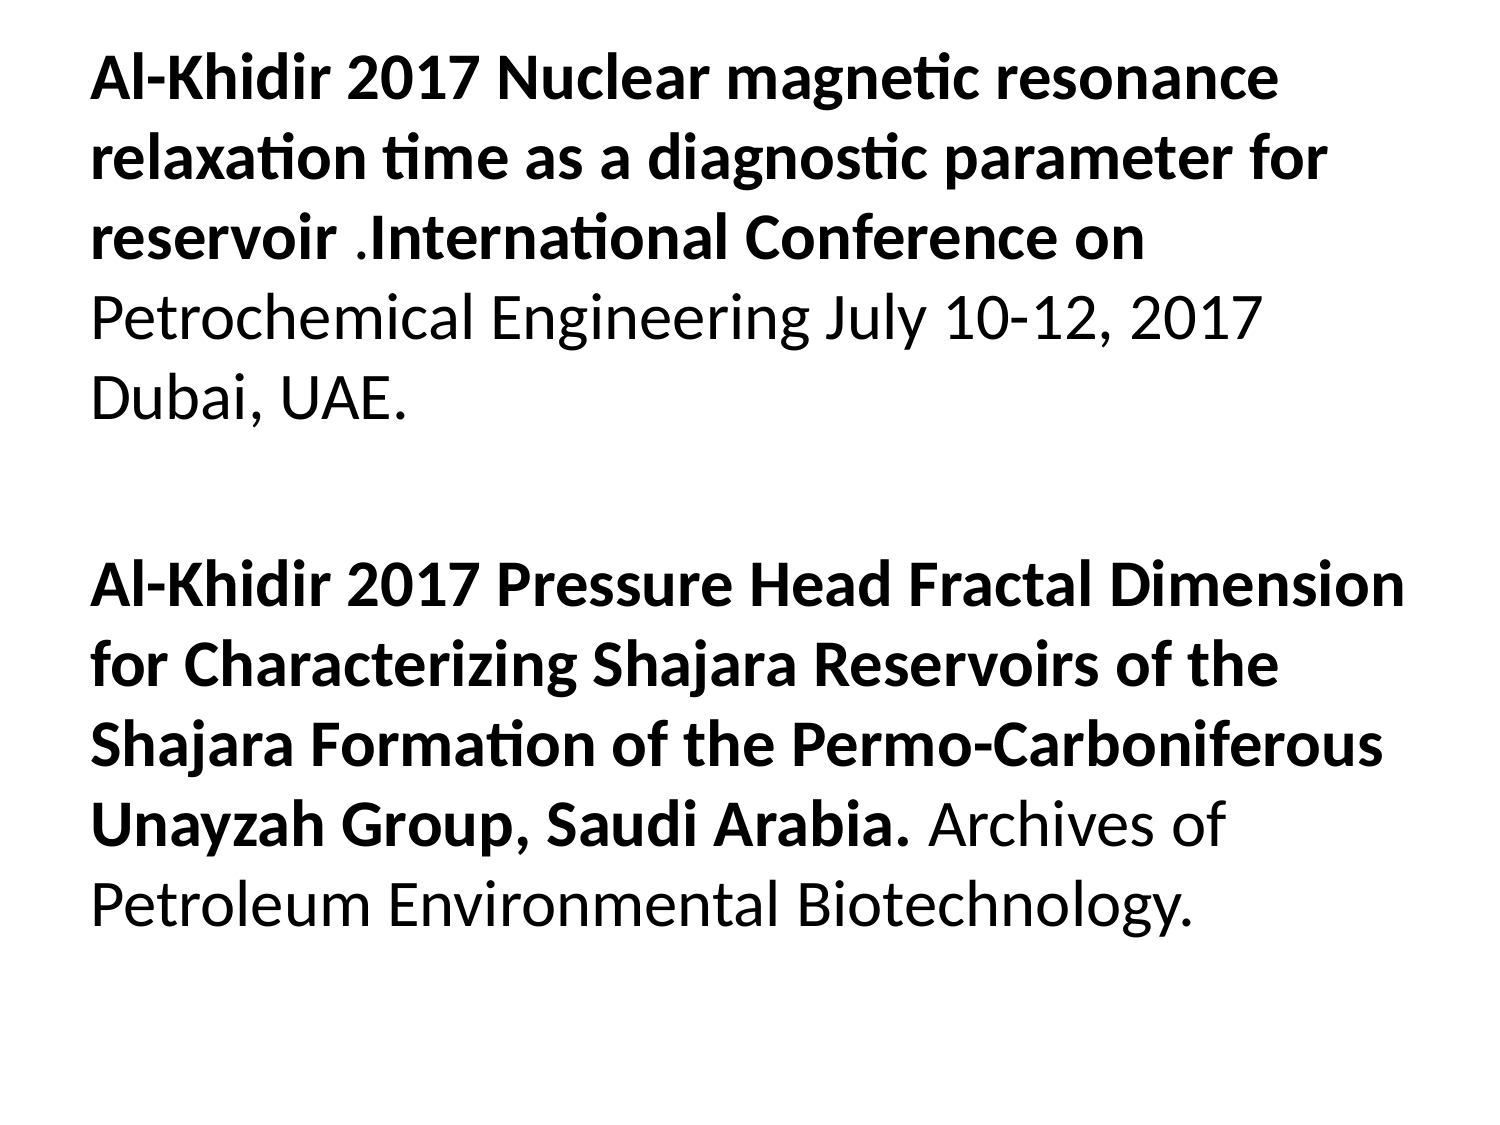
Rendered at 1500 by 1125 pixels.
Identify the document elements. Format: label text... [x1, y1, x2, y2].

list Al-Khidir 2017 Nuclear magnetic resonance relaxation time as a diagnostic parameter for reservoir .International Conference on Petrochemical Engineering July 10-12, 2017 Dubai, UAE. Al-Khidir 2017 Pressure Head Fractal Dimension for Characterizing Shajara Reservoirs of the Shajara Formation of the Permo-Carboniferous Unayzah Group, Saudi Arabia. Archives of Petroleum Environmental Biotechnology. [75, 24, 1425, 1005]
